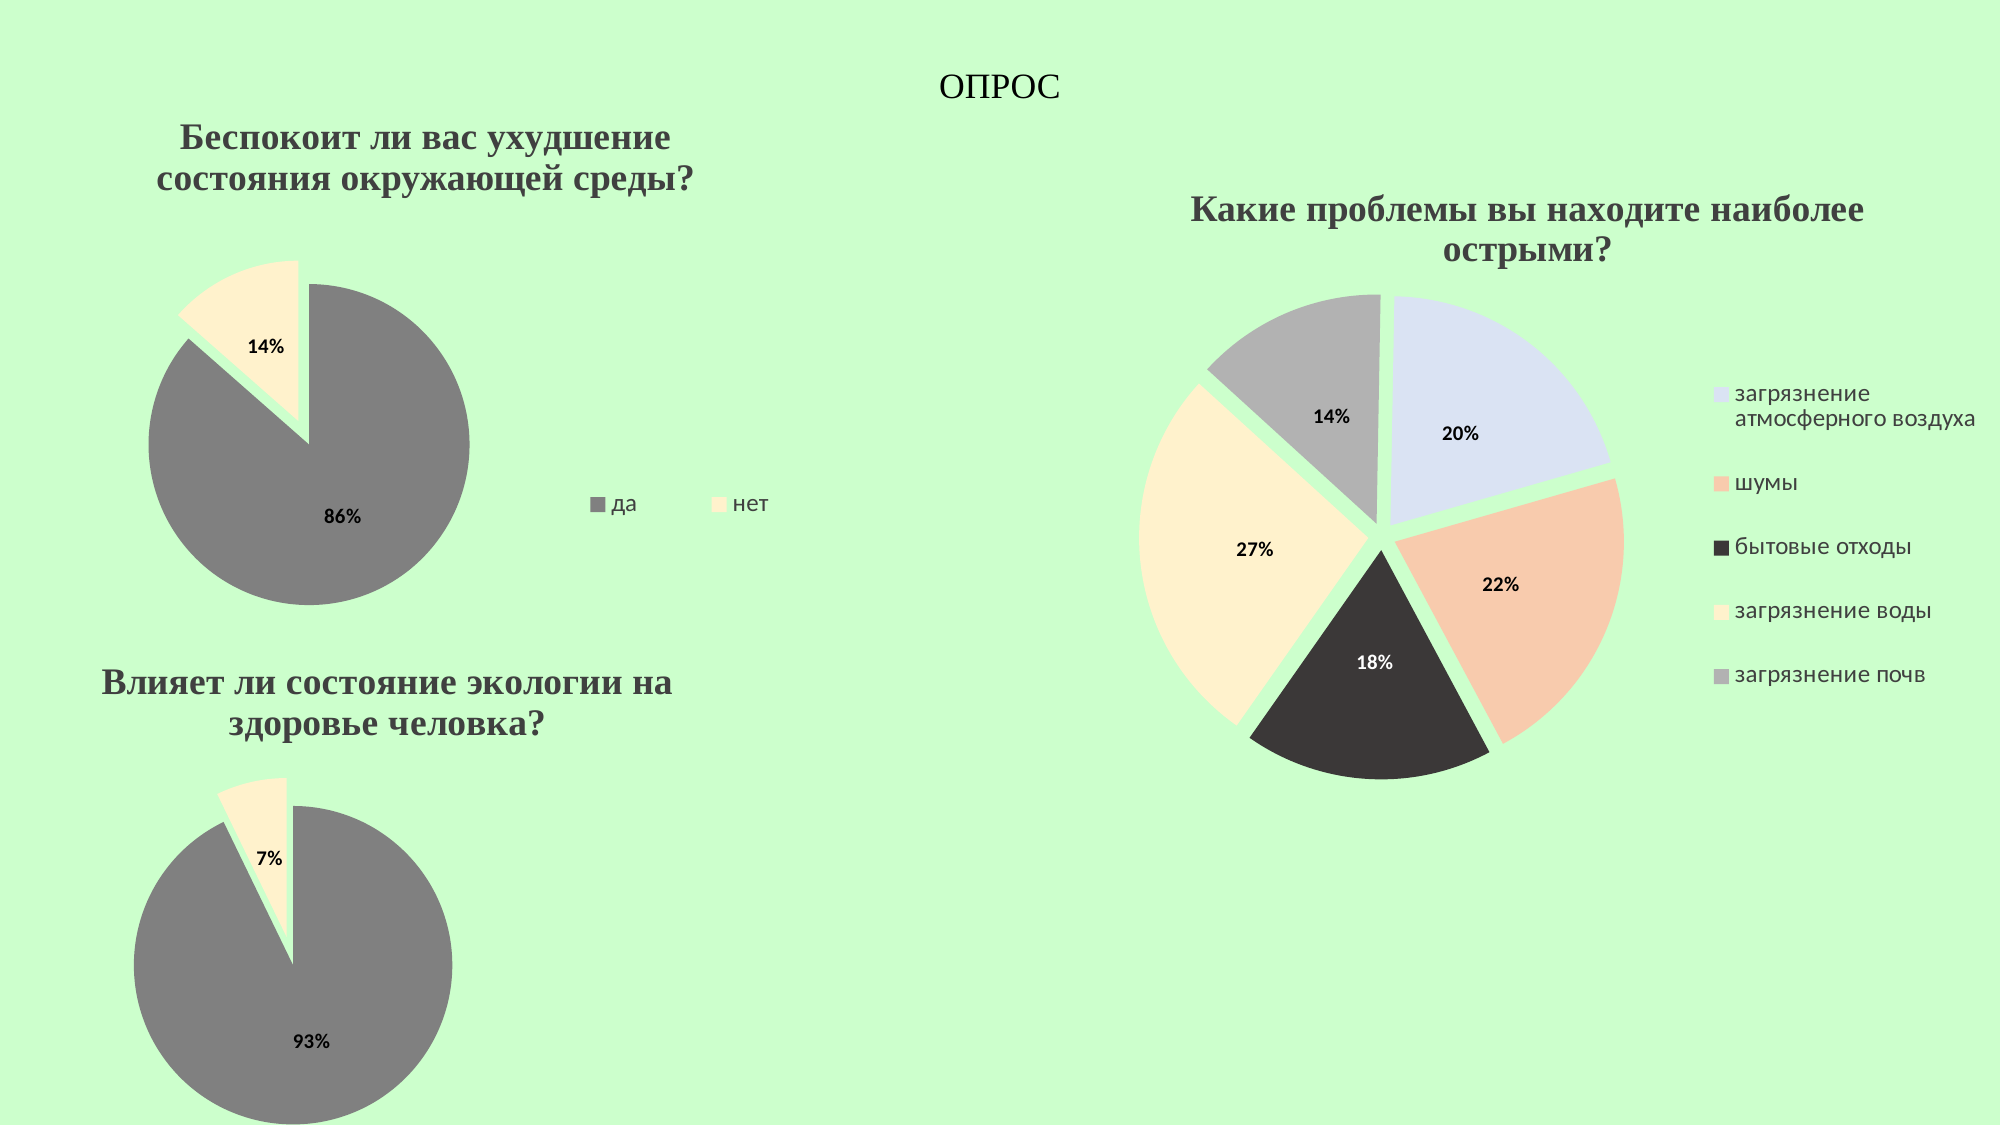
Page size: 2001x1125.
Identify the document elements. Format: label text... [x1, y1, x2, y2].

chart [1056, 156, 2000, 793]
title ОПРОС [137, 59, 1863, 114]
chart [0, 76, 830, 1125]
